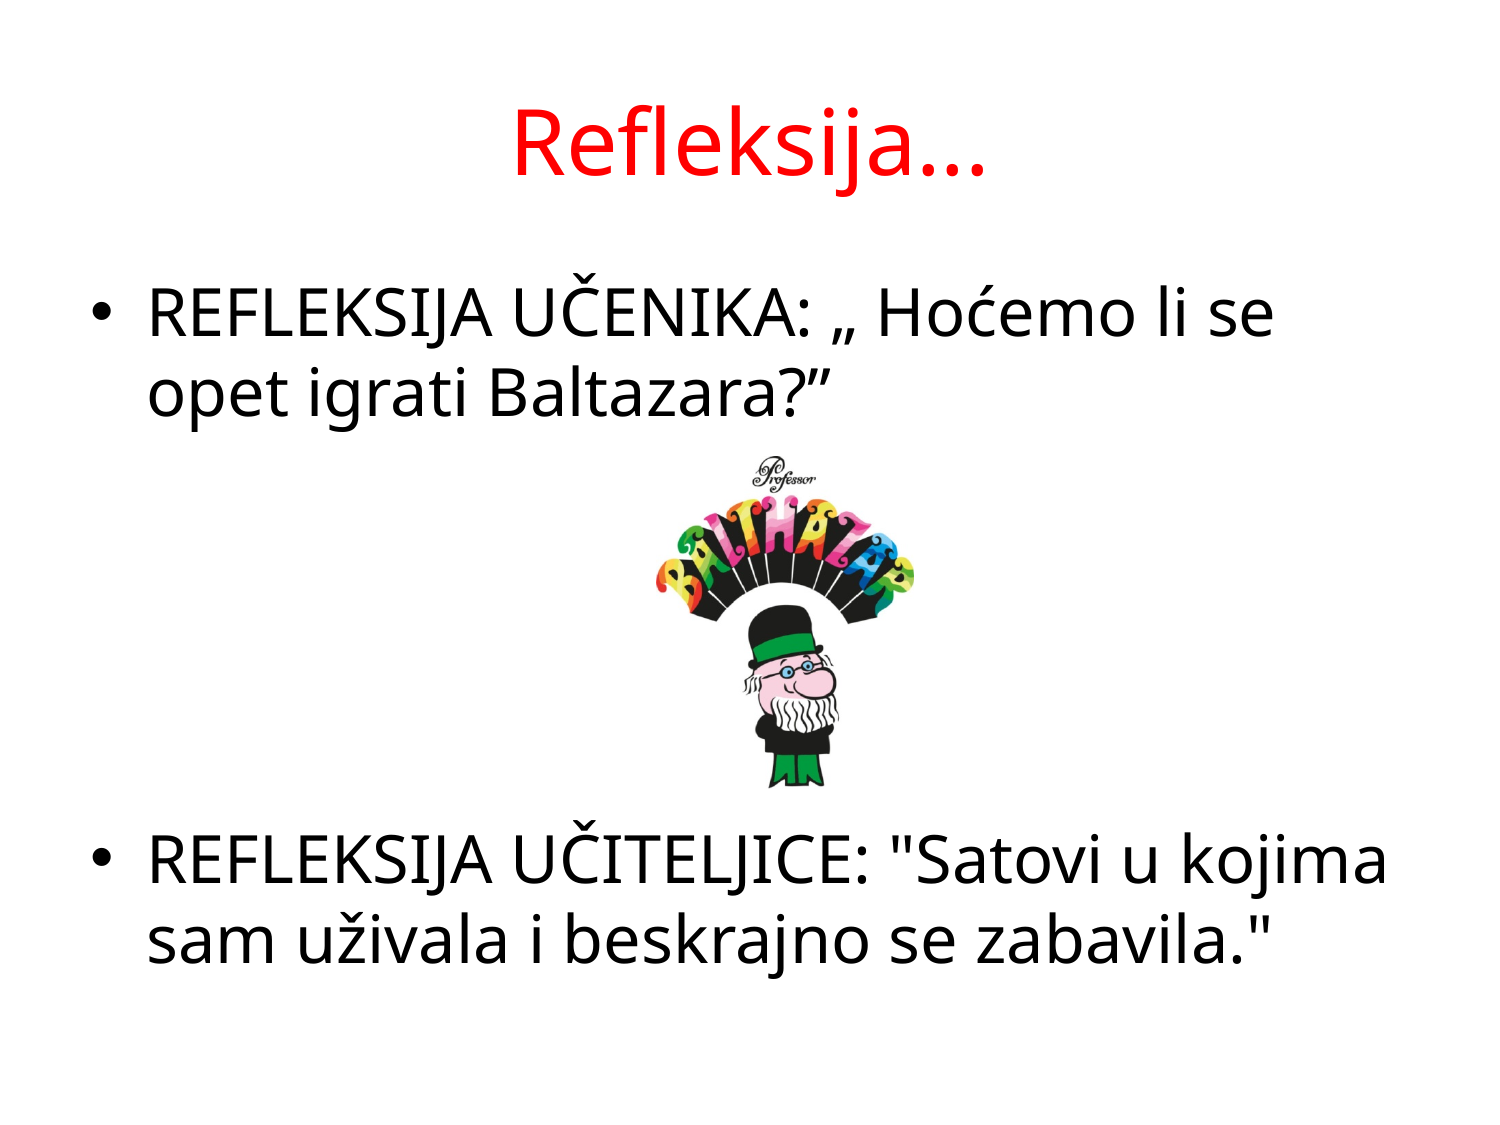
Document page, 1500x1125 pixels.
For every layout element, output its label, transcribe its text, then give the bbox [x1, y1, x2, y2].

title Refleksija... [75, 45, 1425, 233]
picture [655, 456, 915, 790]
list REFLEKSIJA UČENIKA: „ Hoćemo li se opet igrati Baltazara?” REFLEKSIJA UČITELJICE: "Satovi u kojima sam uživala i beskrajno se zabavila." [75, 262, 1425, 1005]
